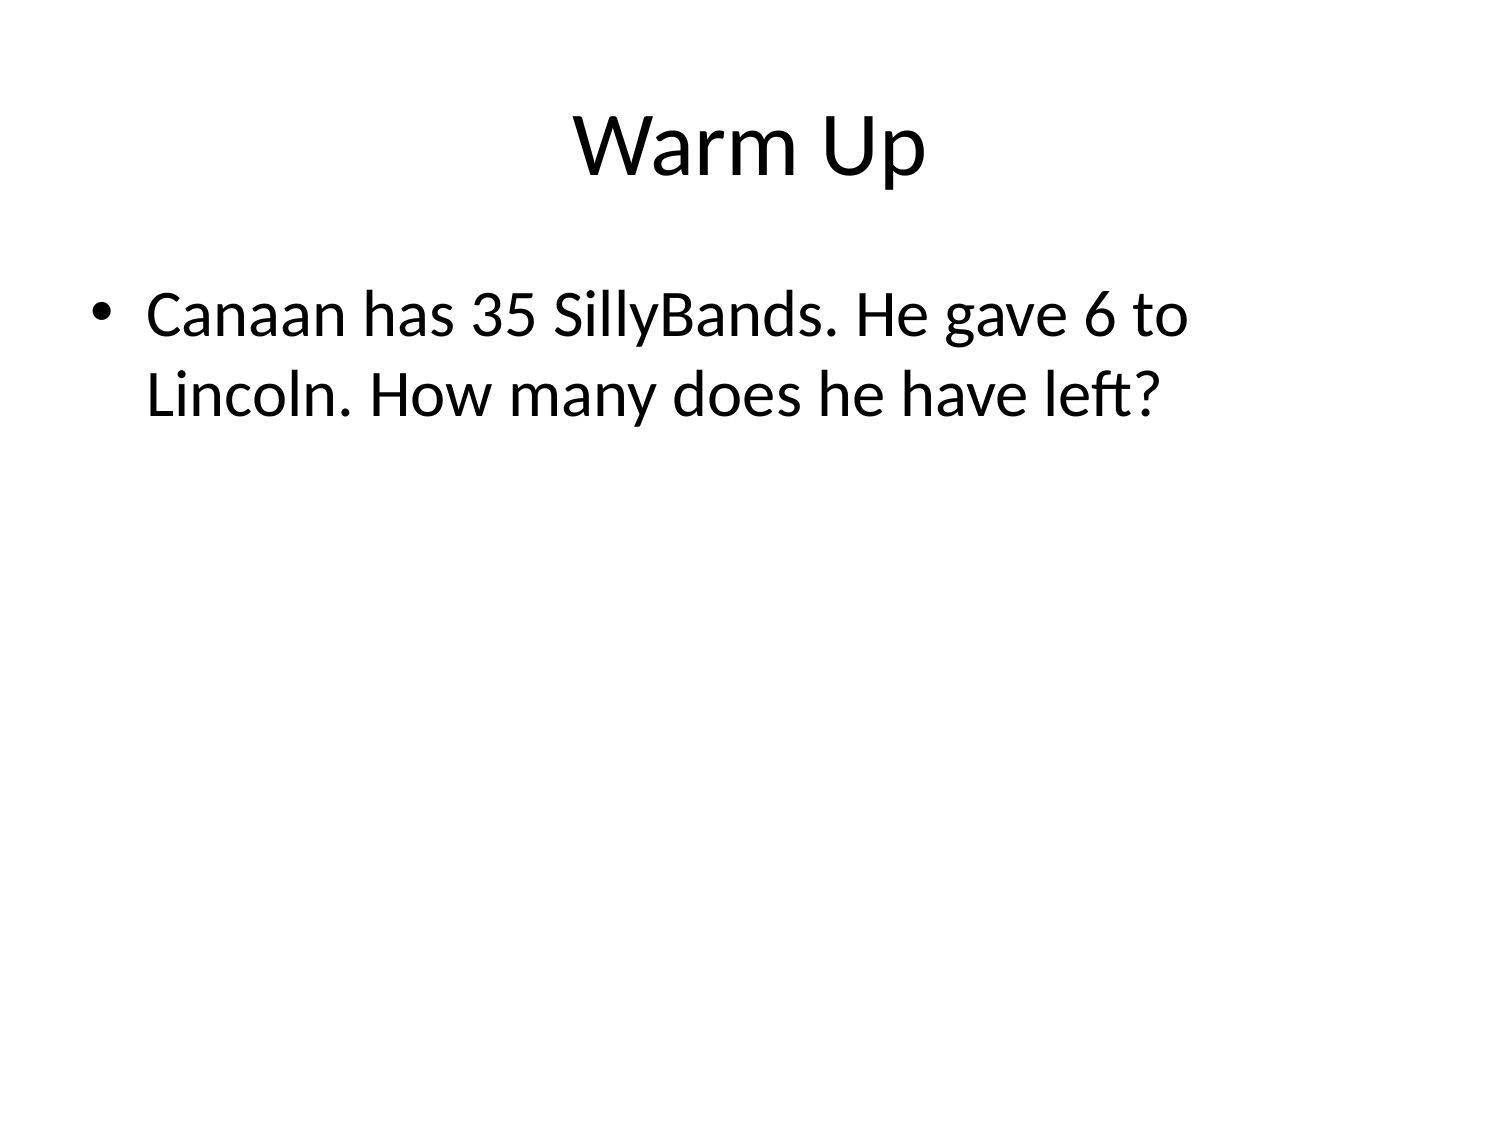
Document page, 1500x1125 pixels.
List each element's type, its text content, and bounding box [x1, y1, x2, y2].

list Canaan has 35 SillyBands. He gave 6 to Lincoln. How many does he have left? [75, 262, 1425, 1005]
title Warm Up [75, 45, 1425, 233]
